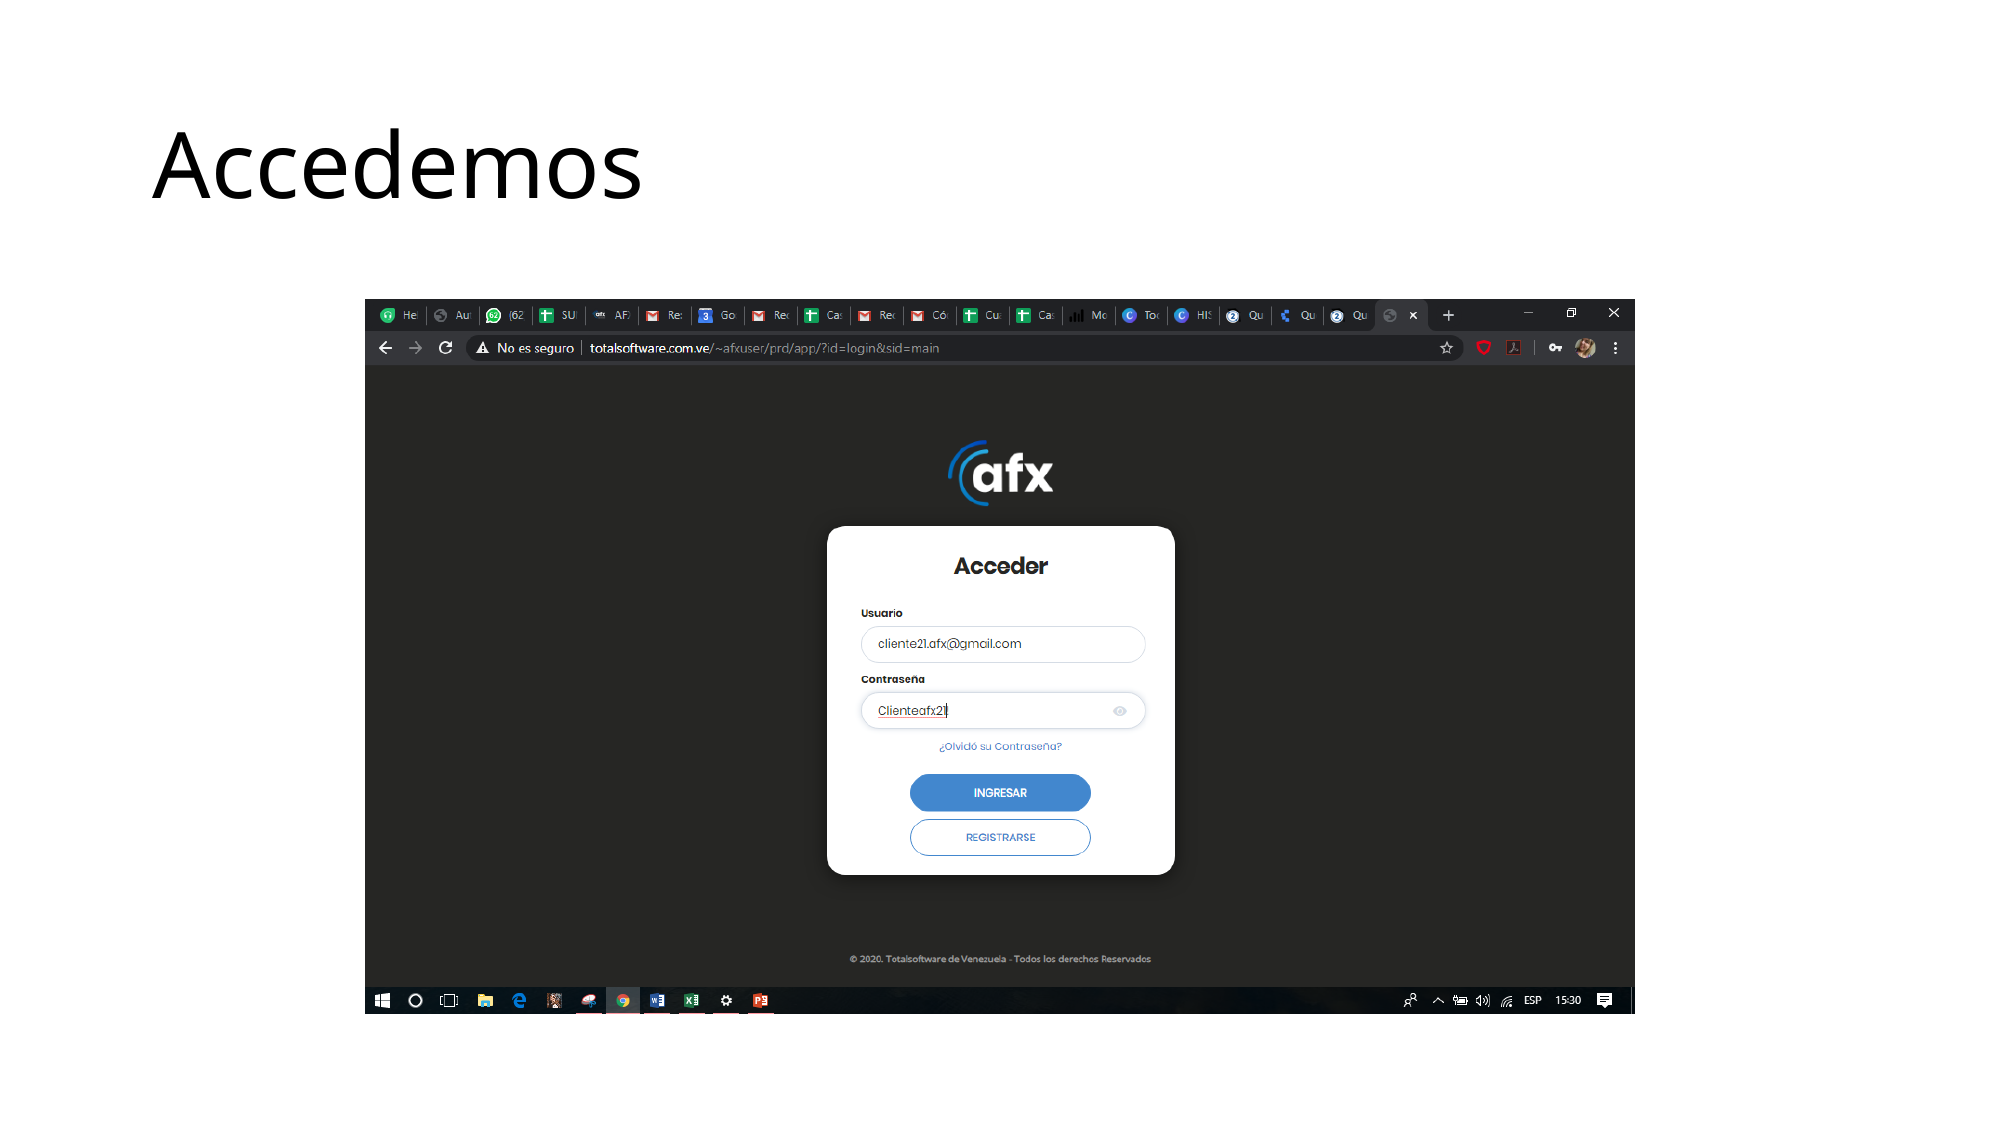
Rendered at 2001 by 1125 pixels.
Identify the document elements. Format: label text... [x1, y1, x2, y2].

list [365, 299, 1635, 1014]
title Accedemos [137, 59, 1863, 278]
